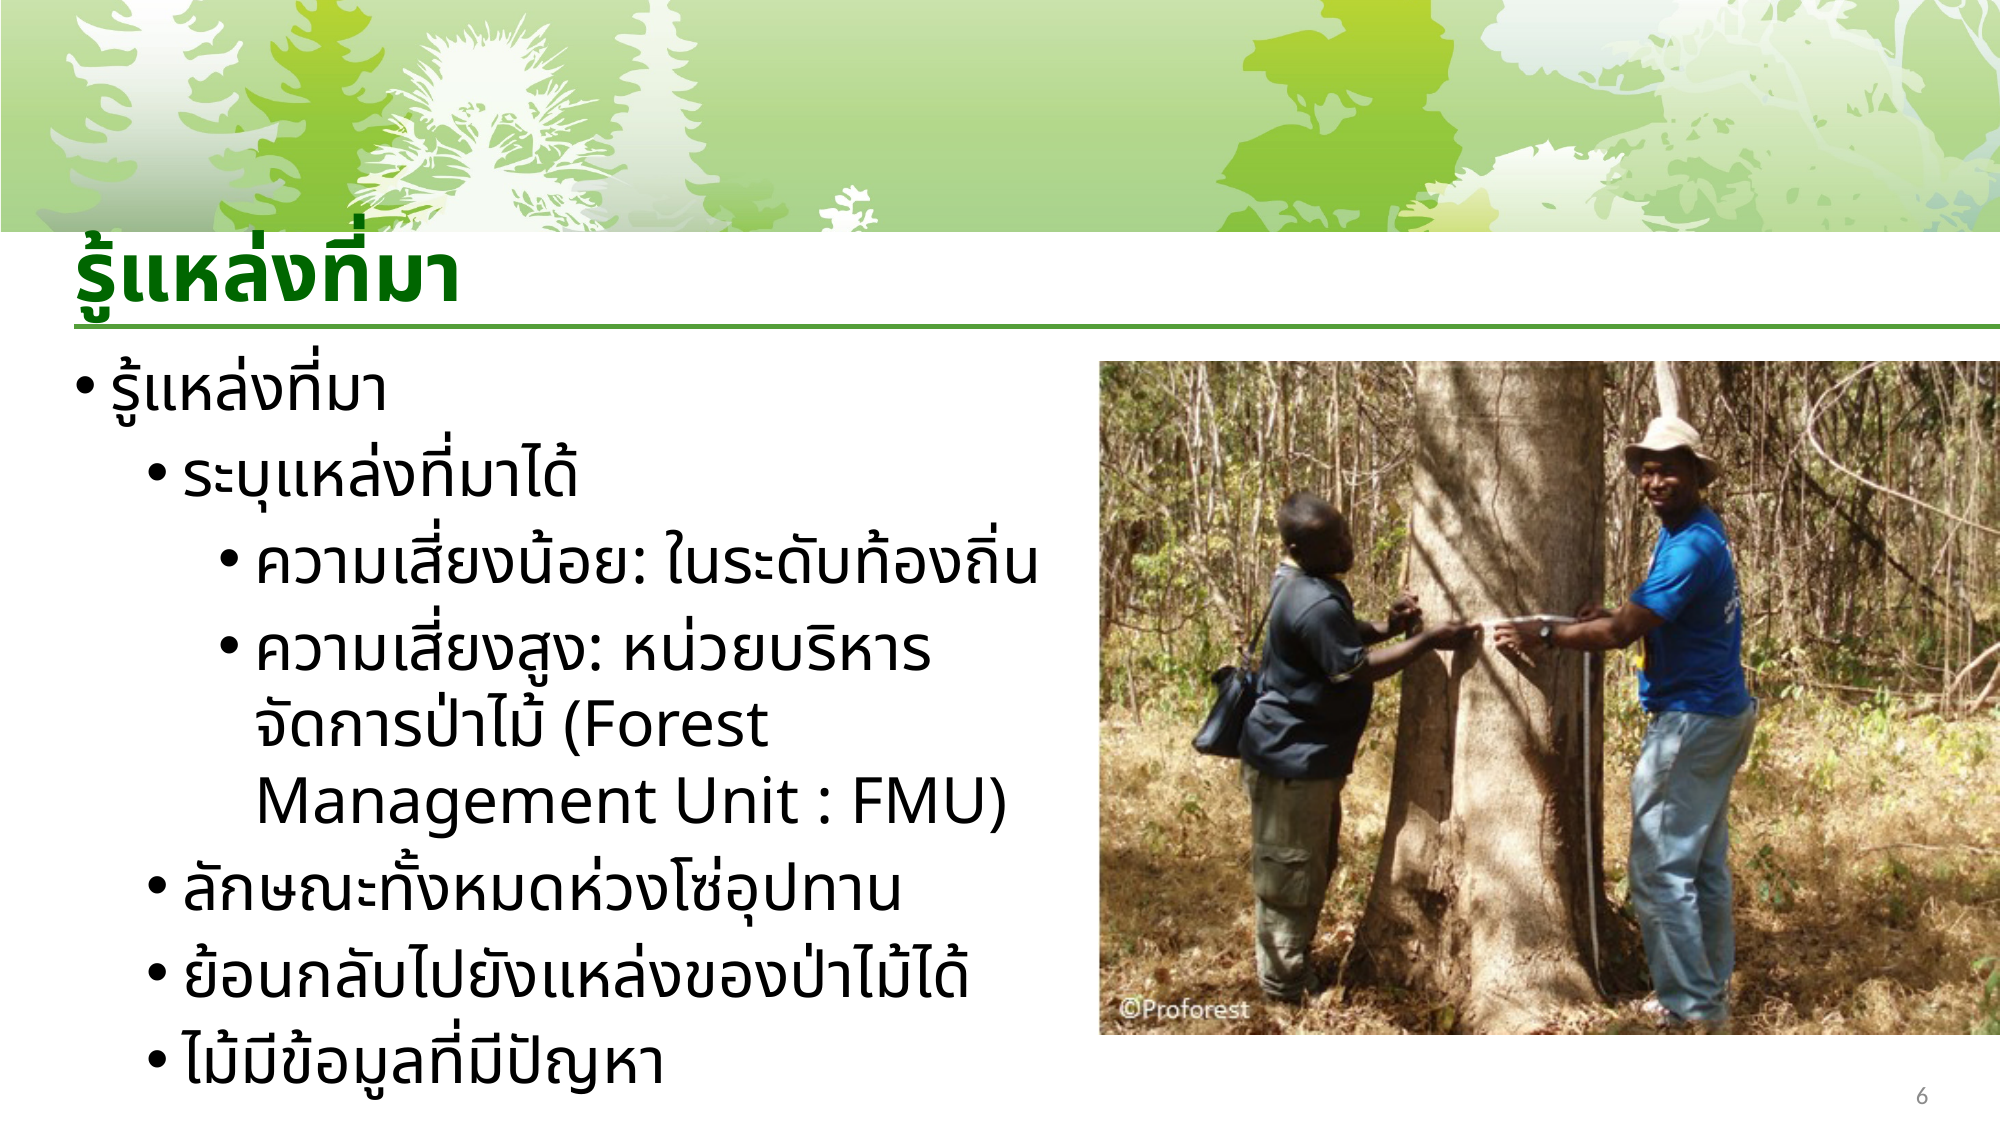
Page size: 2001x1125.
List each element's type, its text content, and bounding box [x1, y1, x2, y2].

picture [0, 0, 2000, 232]
slide_number 6 [1493, 1065, 1944, 1125]
list รู้แหล่งที่มา ระบุแหล่งที่มาได้ ความเสี่ยงน้อย: ในระดับท้องถิ่น ความเสี่ยงสูง: หน่วยบริหารจัดการป่าไม้ (Forest Management Unit : FMU) ลักษณะทั้งหมดห่วงโซ่อุปทาน ย้อนกลับไปยังแหล่งของป่าไม้ได้ ไม้มีข้อมูลที่มีปัญหา [59, 338, 1099, 1105]
title รู้แหล่งที่มา [59, 224, 1965, 324]
picture [1098, 361, 2000, 1035]
